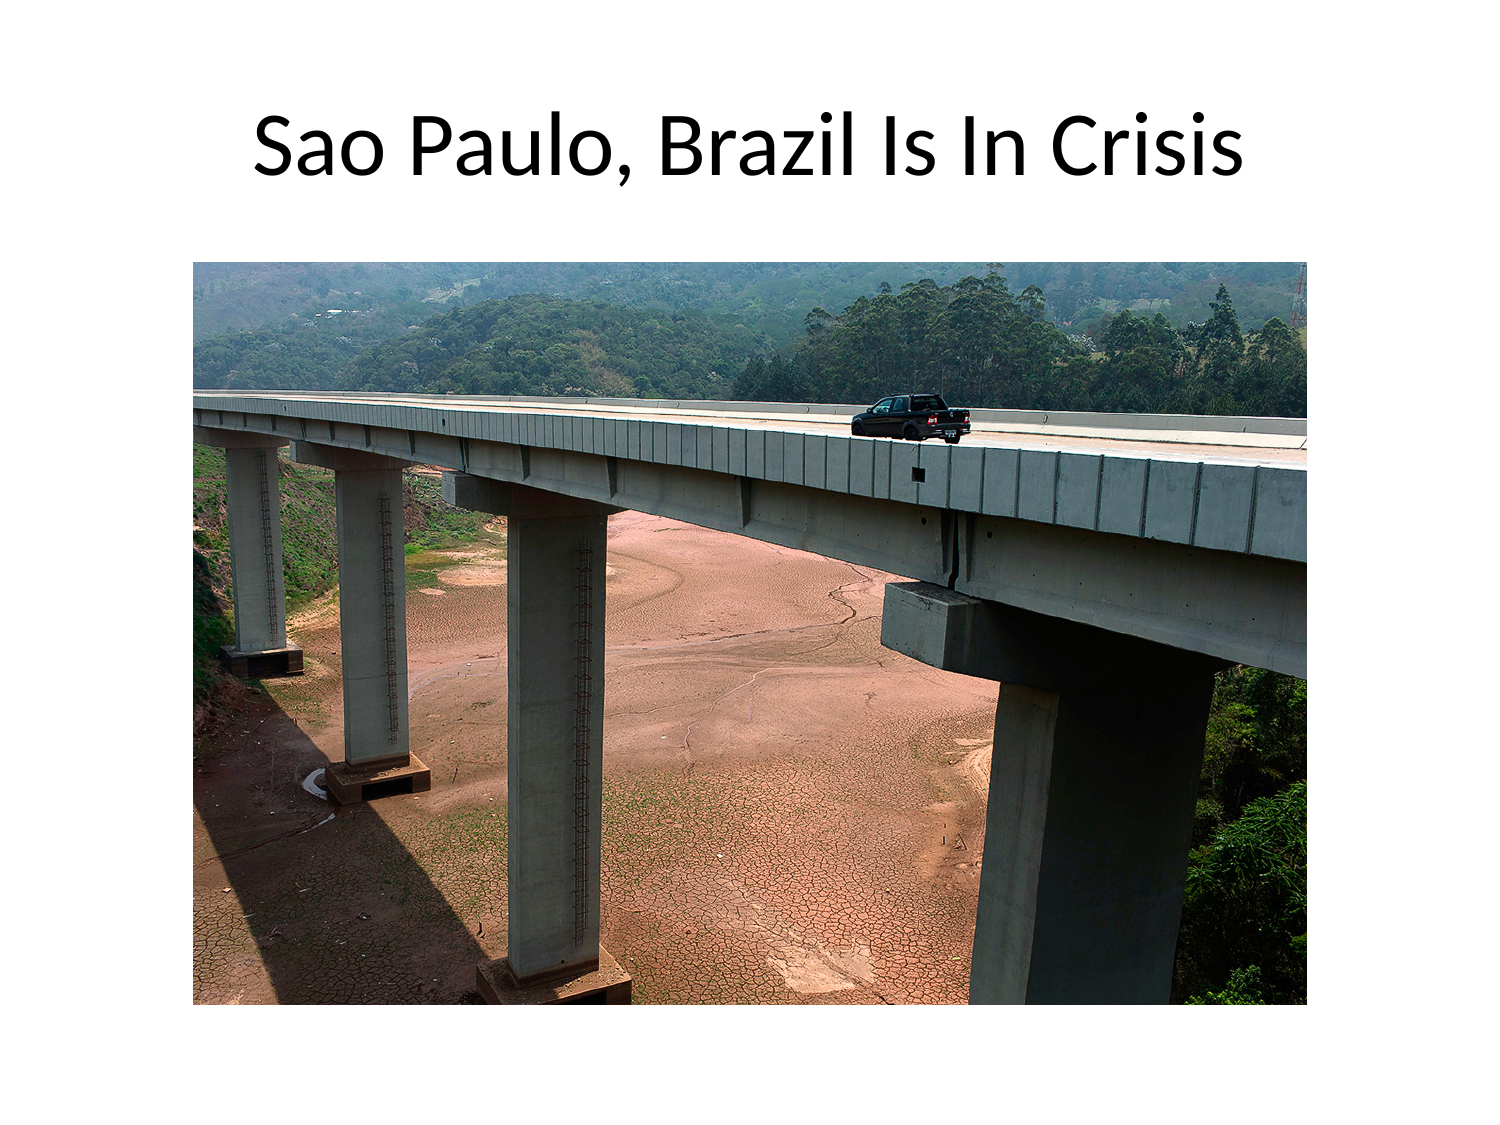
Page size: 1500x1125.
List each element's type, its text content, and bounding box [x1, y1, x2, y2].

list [193, 262, 1307, 1006]
title Sao Paulo, Brazil Is In Crisis [75, 45, 1425, 233]
